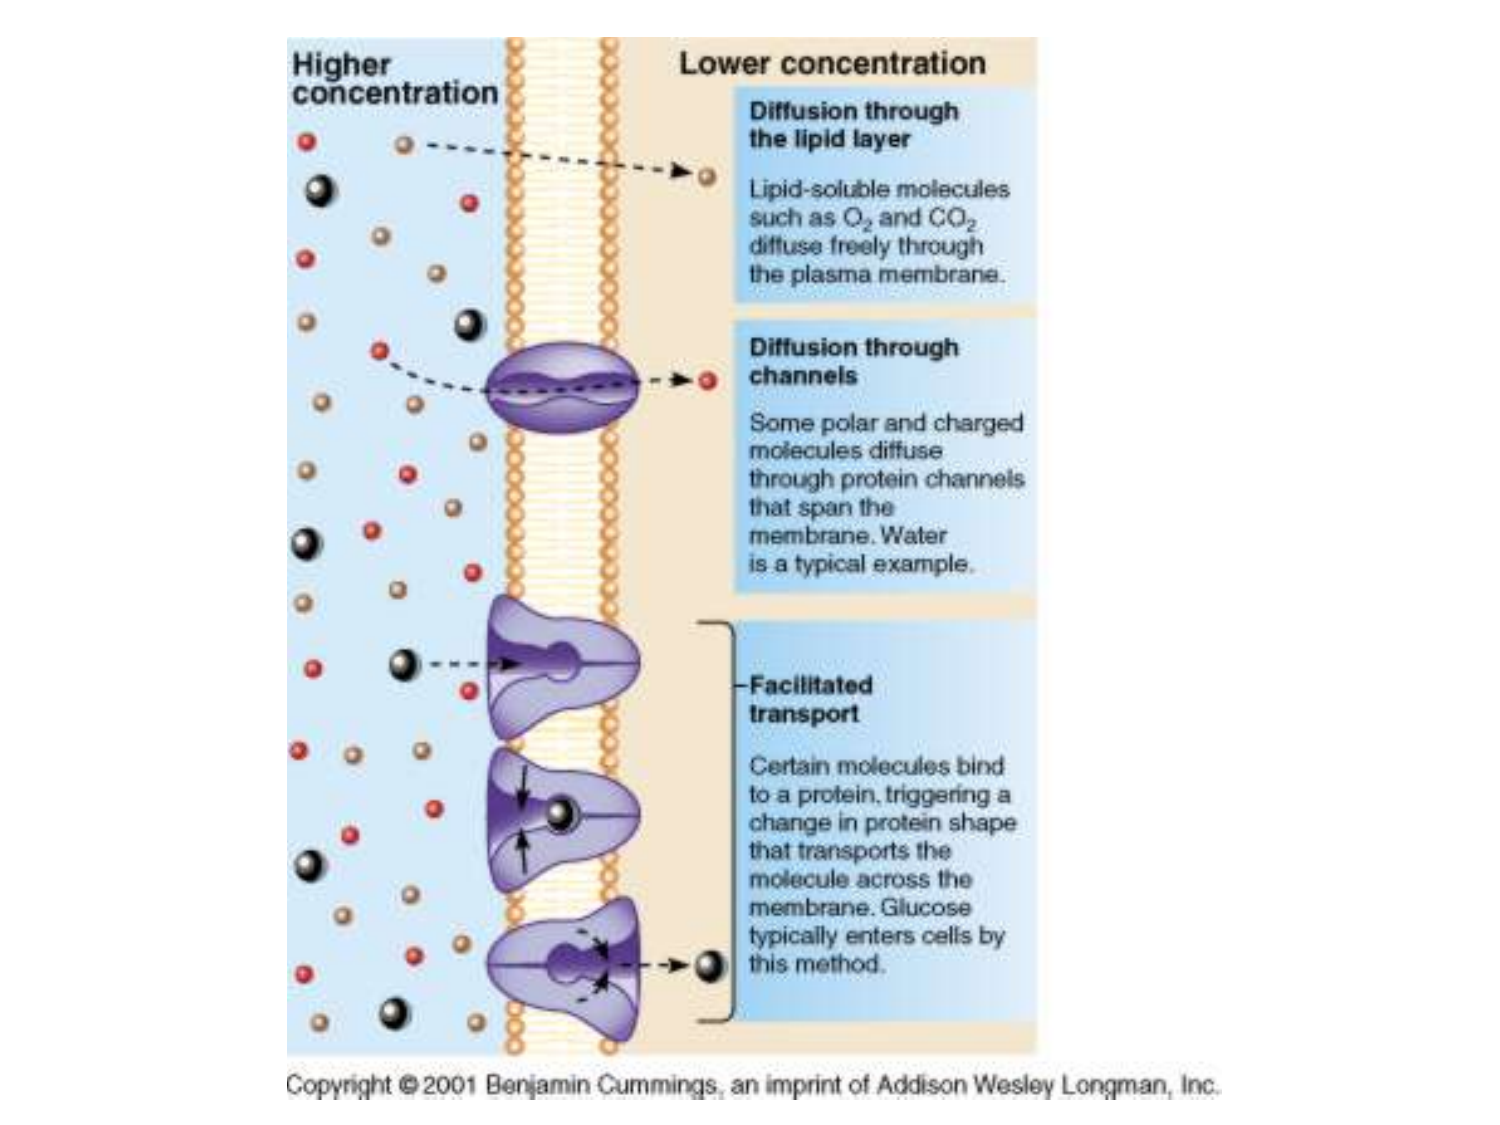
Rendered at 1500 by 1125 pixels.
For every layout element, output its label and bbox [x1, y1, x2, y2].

picture [287, 37, 1222, 1101]
